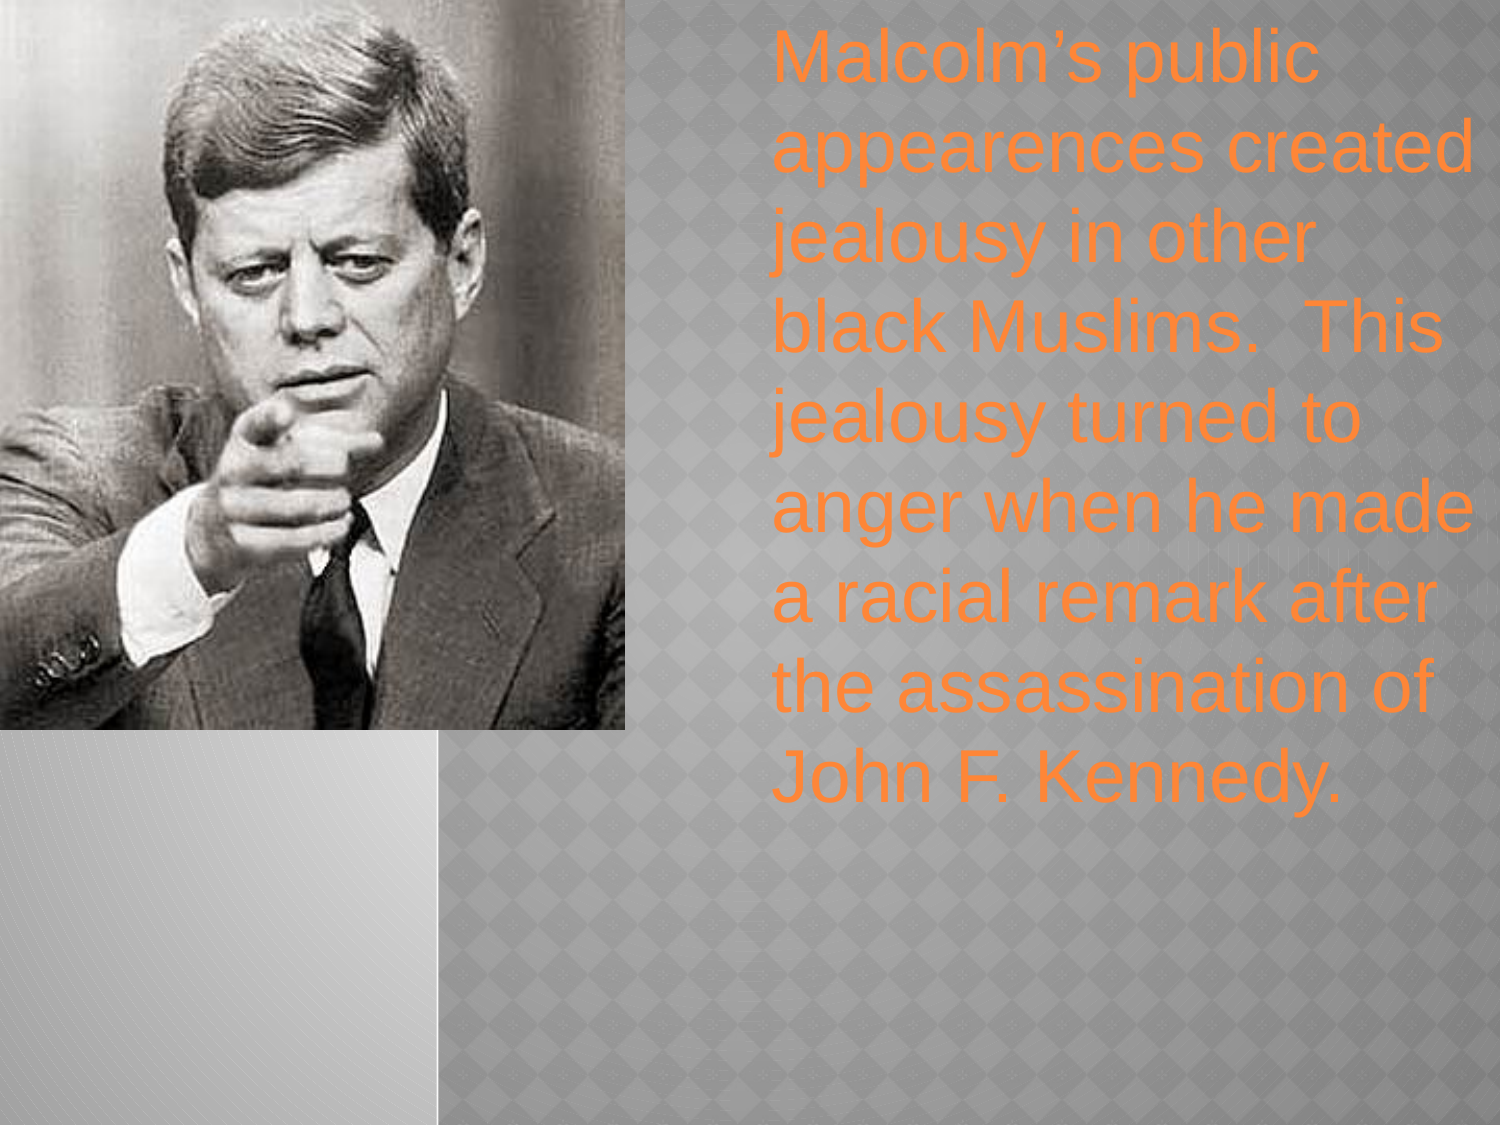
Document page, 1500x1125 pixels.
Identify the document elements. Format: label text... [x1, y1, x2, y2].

picture [0, 0, 626, 730]
text_box Malcolm’s public appearences created jealousy in other black Muslims. This jealousy turned to anger when he made a racial remark after the assassination of John F. Kennedy. [757, 0, 1500, 825]
